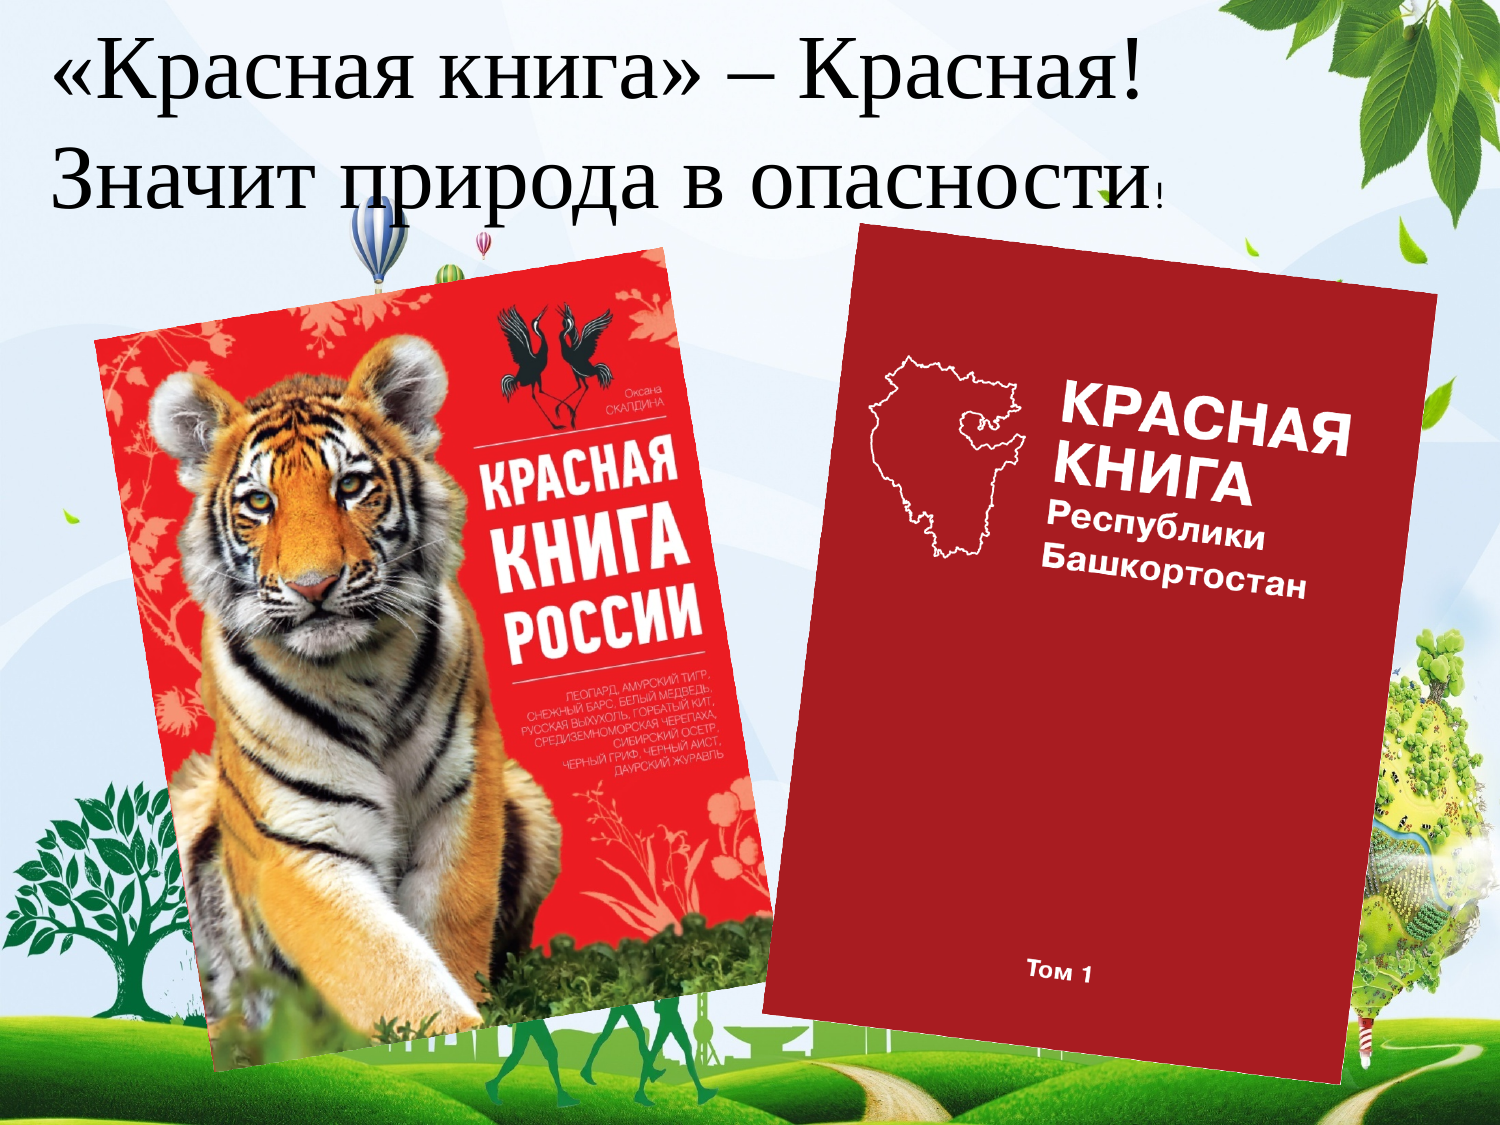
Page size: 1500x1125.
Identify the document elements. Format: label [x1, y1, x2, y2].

picture [0, 0, 1500, 1125]
list [149, 287, 727, 1031]
